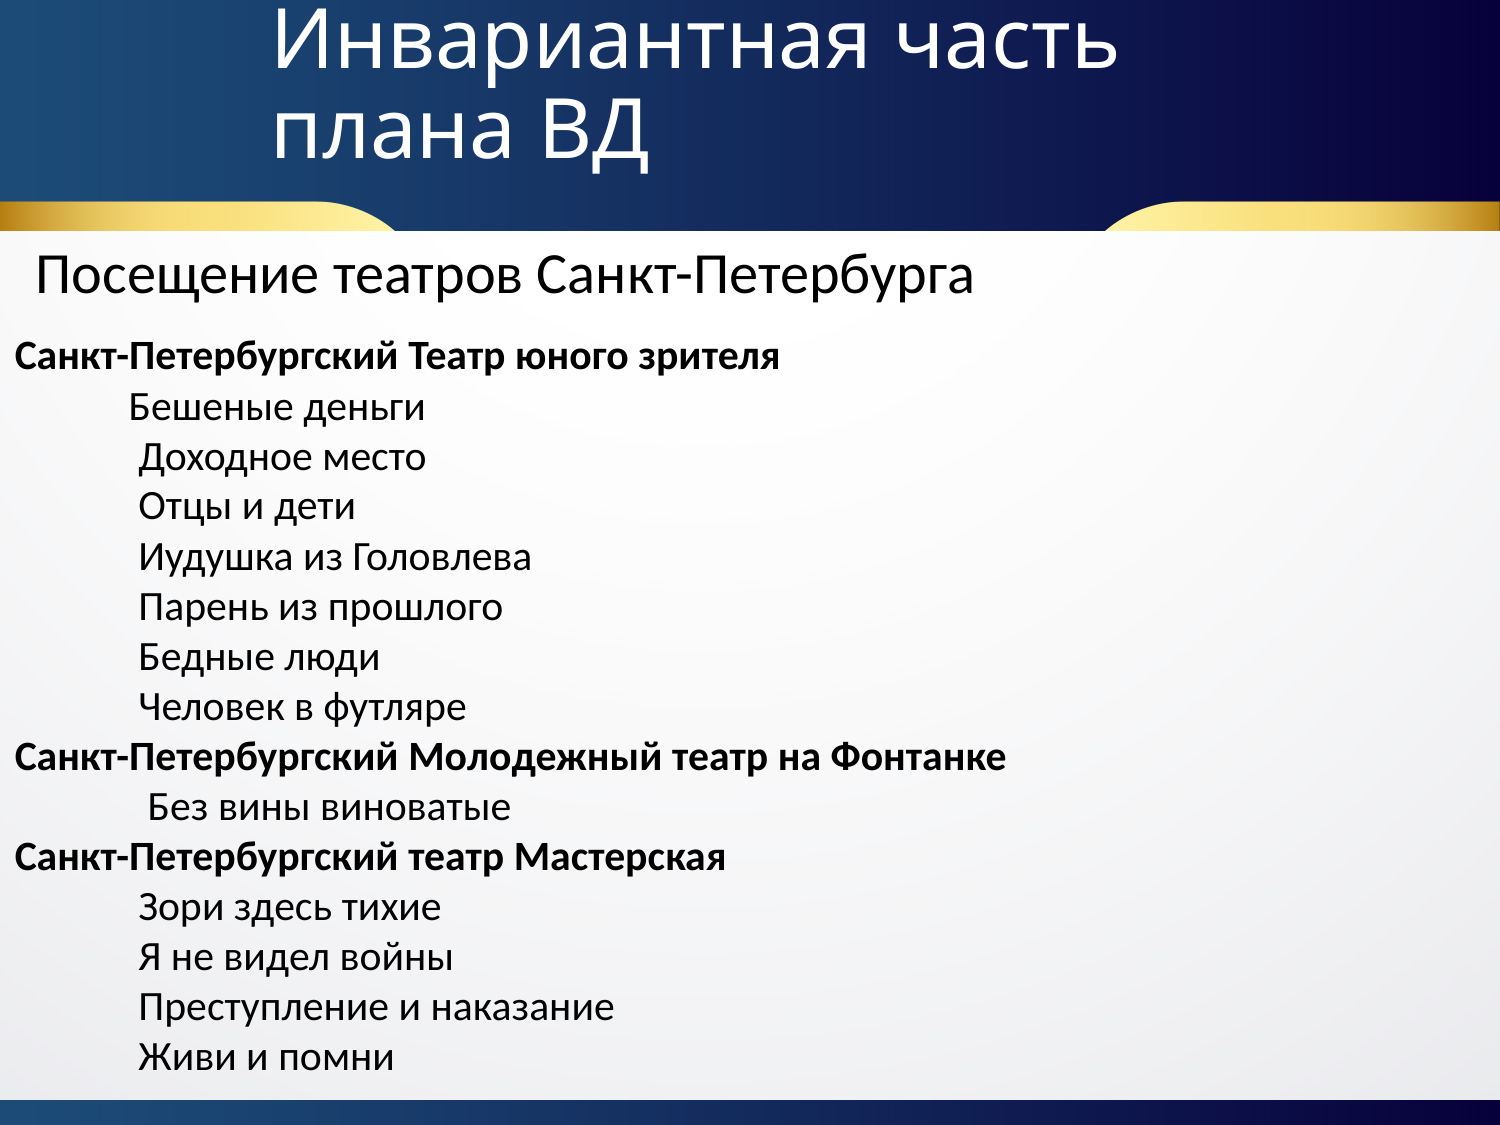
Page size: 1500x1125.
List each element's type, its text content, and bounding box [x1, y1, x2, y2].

text_box Санкт-Петербургский Театр юного зрителя Бешеные деньги Доходное место Отцы и дети Иудушка из Головлева Парень из прошлого Бедные люди Человек в футляре Санкт-Петербургский Молодежный театр на Фонтанке Без вины виноватые Санкт-Петербургский театр Мастерская Зори здесь тихие Я не видел войны Преступление и наказание Живи и помни [0, 320, 1482, 1086]
list Посещение театров Санкт-Петербурга [20, 235, 1397, 320]
title Инвариантная часть плана ВД [255, 0, 1344, 196]
picture [0, 0, 1500, 1125]
